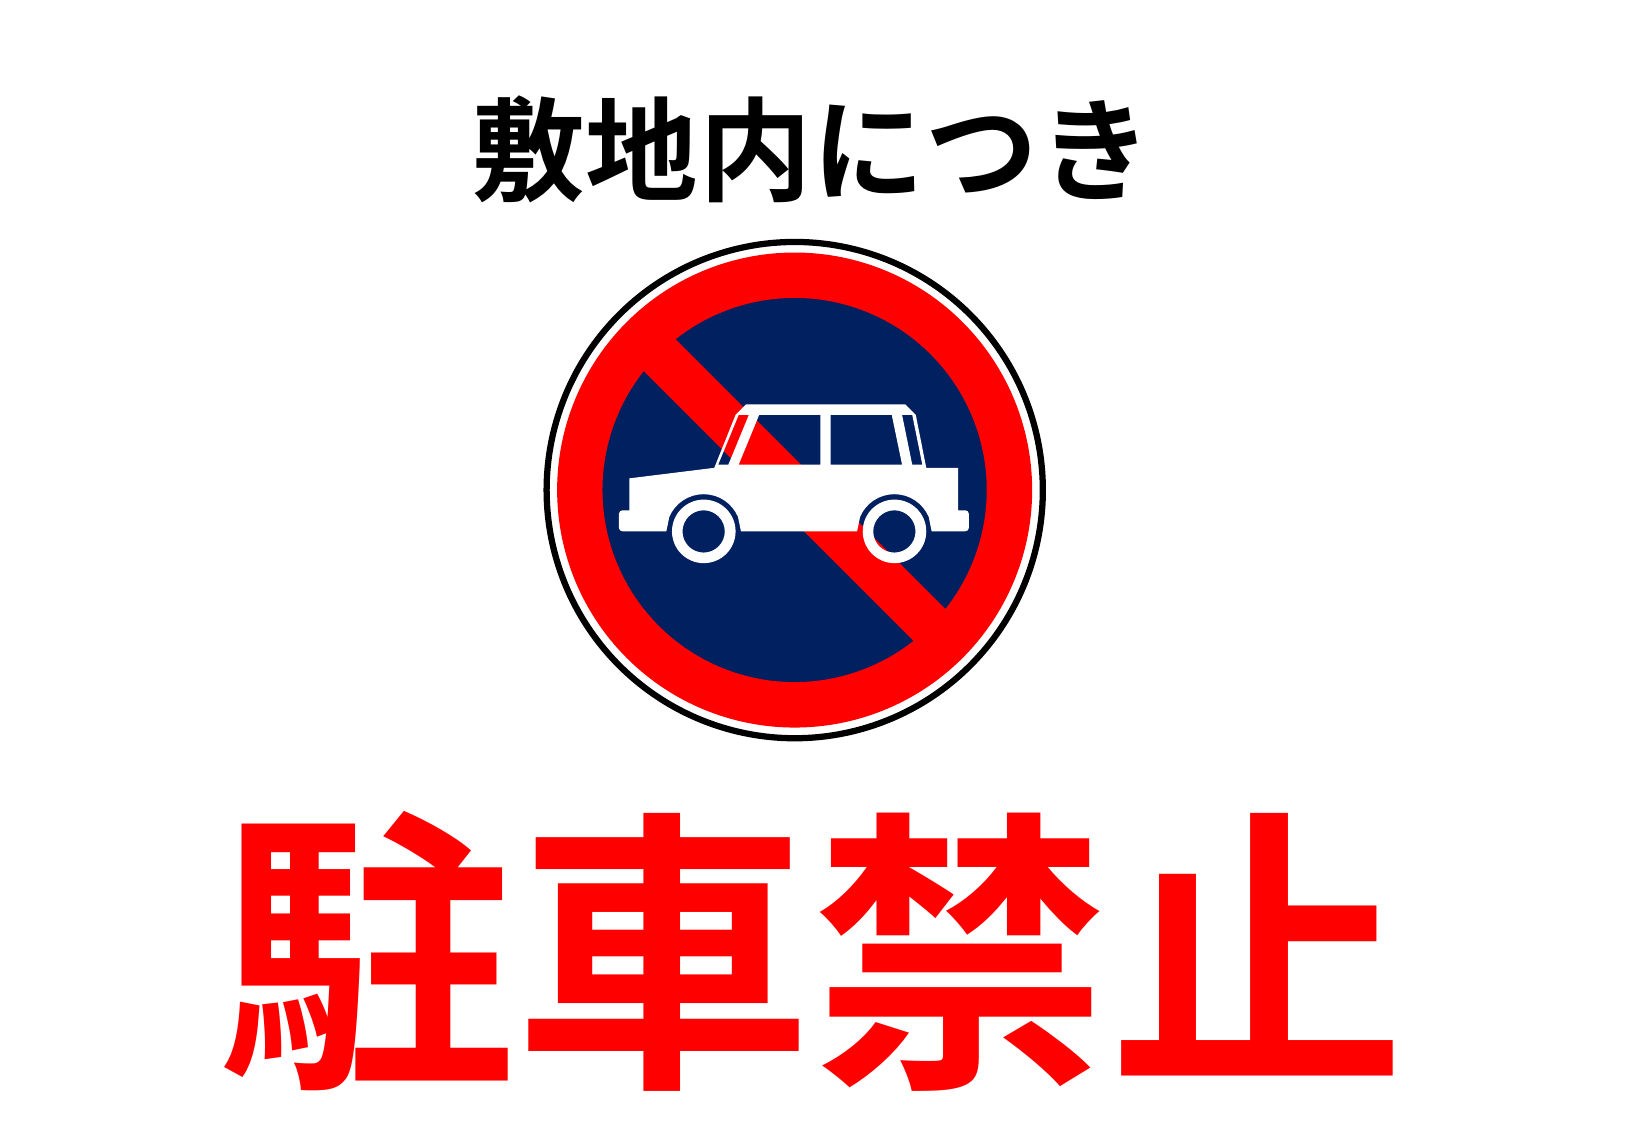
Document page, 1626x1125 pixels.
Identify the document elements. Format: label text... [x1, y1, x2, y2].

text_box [546, 241, 1044, 739]
text_box 駐車禁止 [0, 761, 1625, 1125]
text_box 敷地内につき [0, 73, 1625, 223]
